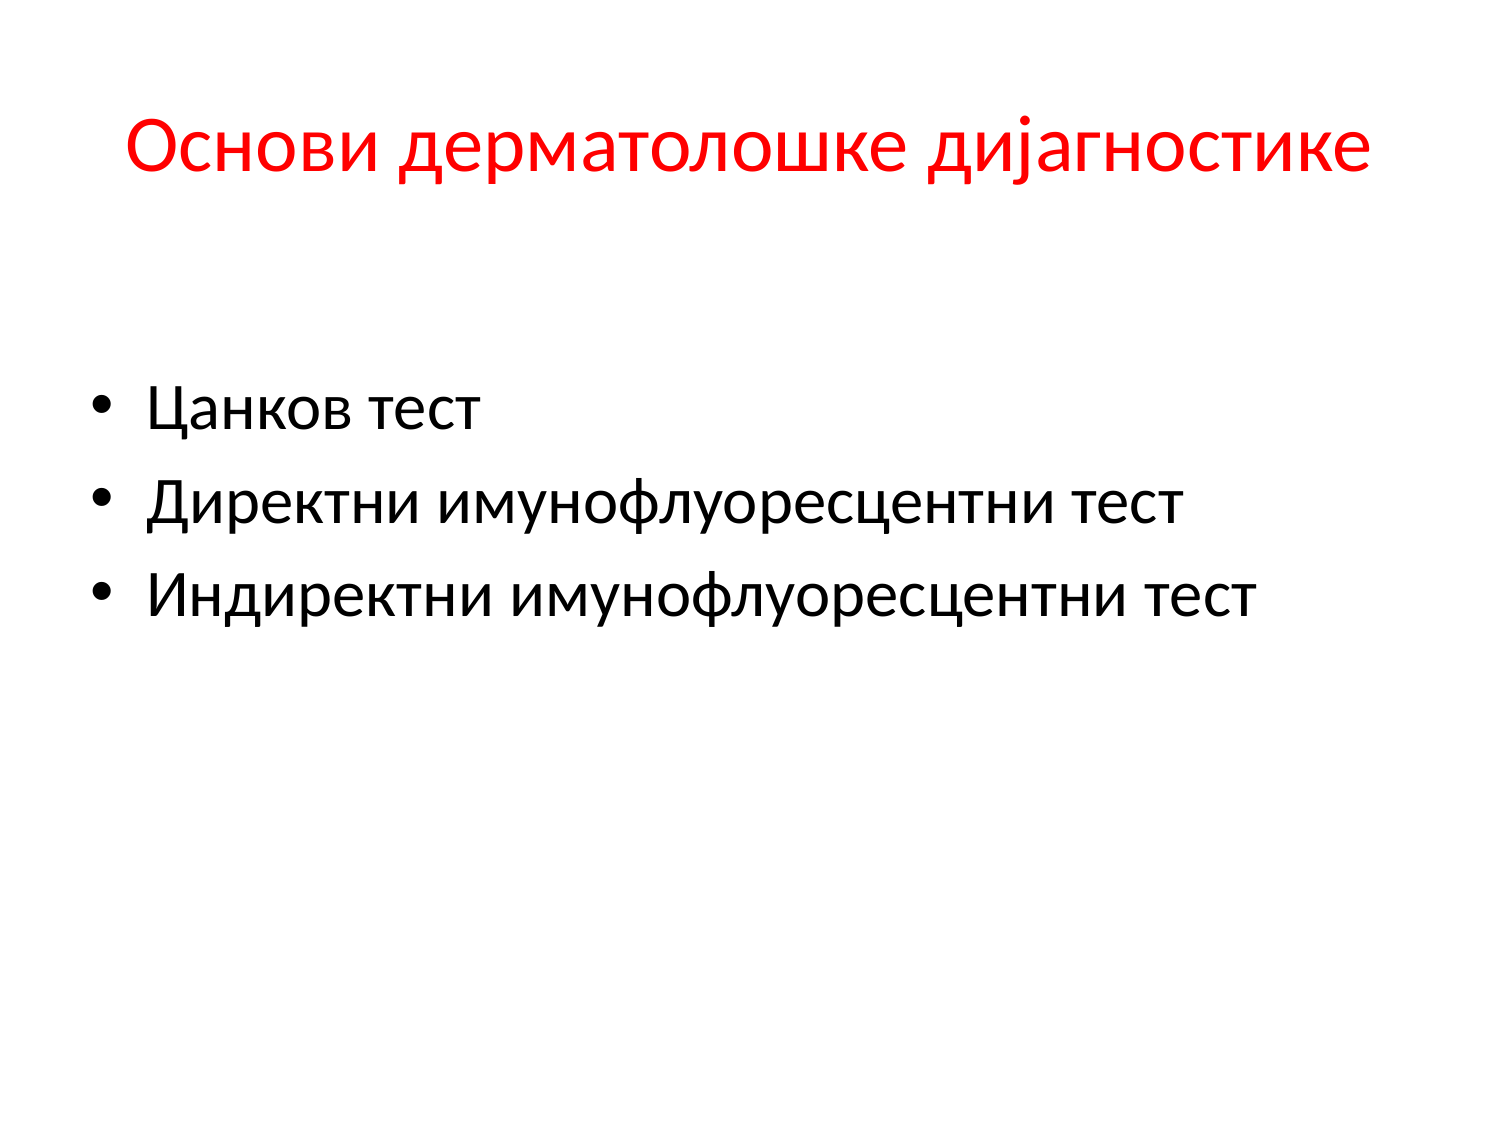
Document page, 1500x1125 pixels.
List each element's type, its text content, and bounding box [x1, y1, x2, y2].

title Основи дерматолошке дијагностике [75, 45, 1425, 233]
list Цанков тест Директни имунофлуоресцентни тест Индиректни имунофлуоресцентни тест [75, 262, 1425, 1005]
